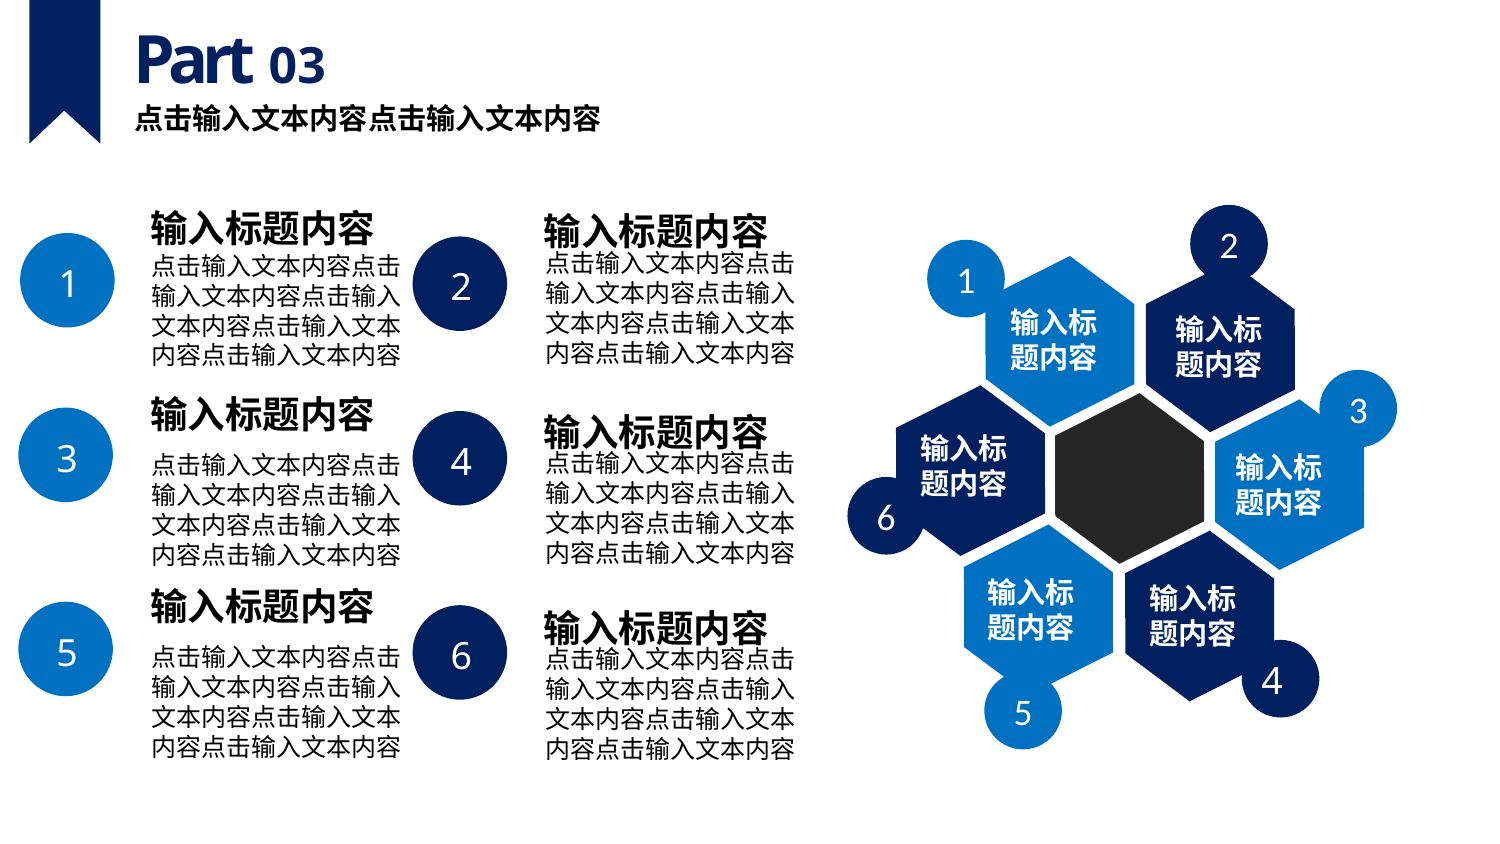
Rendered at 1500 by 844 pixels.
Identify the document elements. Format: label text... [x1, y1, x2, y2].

text_box 点击输入文本内容点击输入文本内容 [119, 93, 618, 143]
text_box Part 03 [118, 9, 341, 104]
text_box [27, 0, 103, 146]
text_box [1360, 204, 1398, 750]
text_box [18, 197, 1355, 774]
